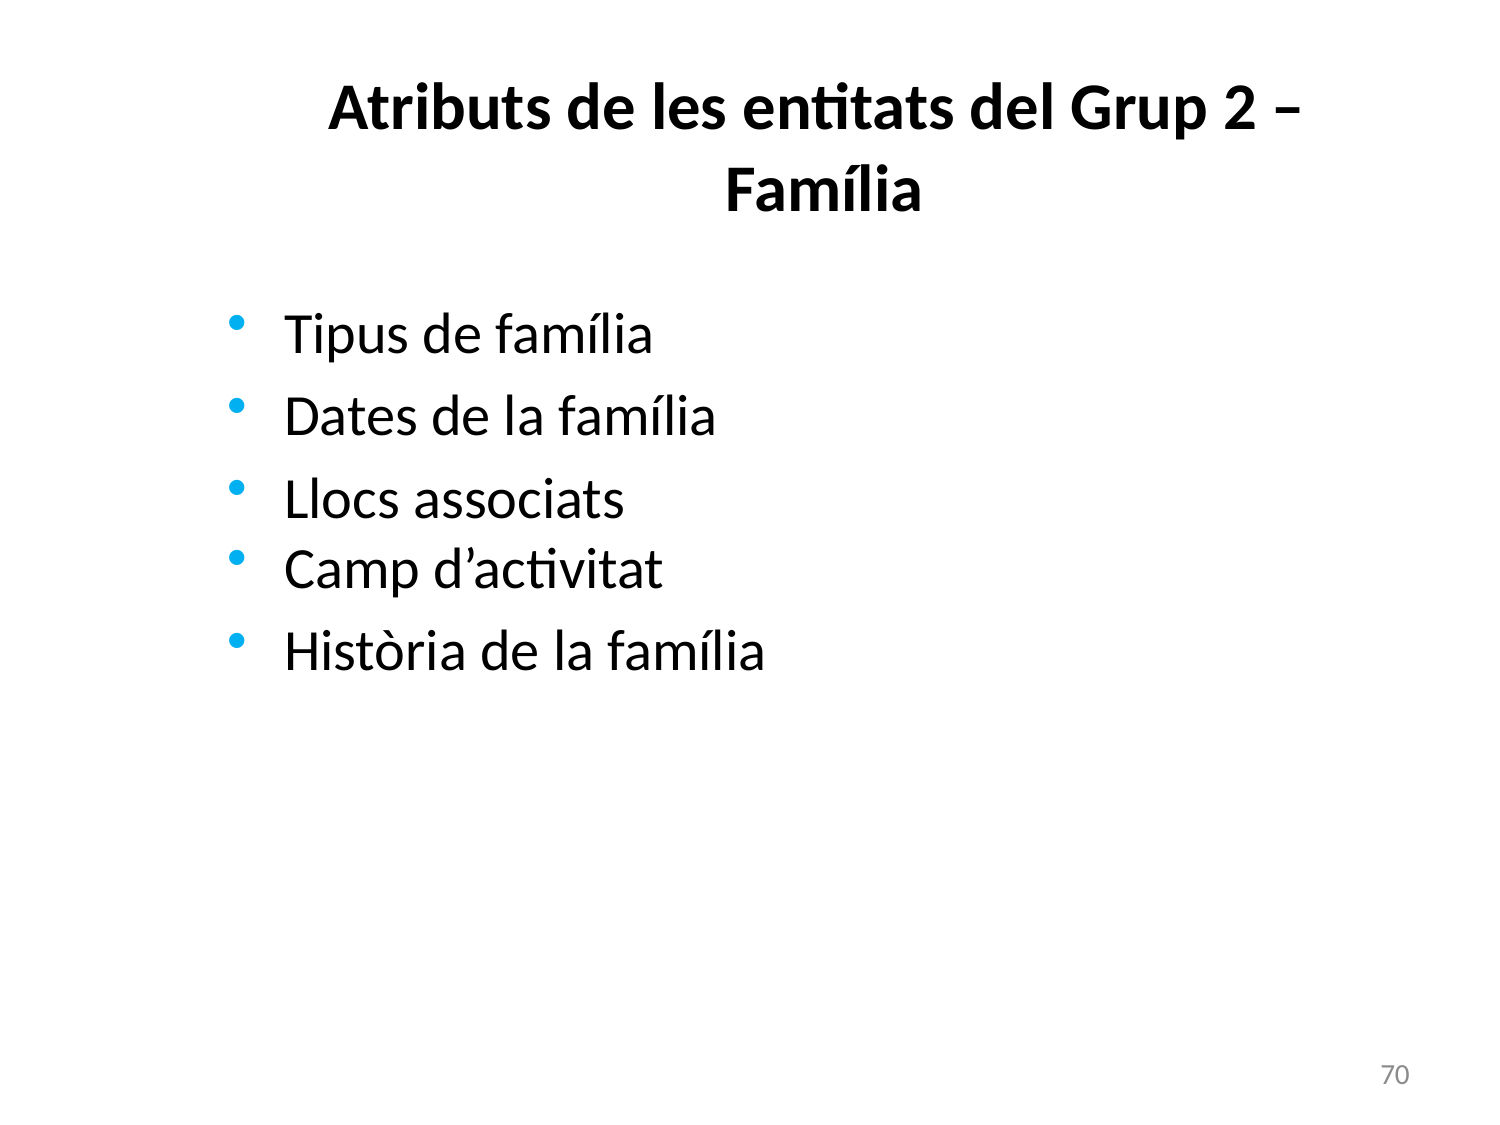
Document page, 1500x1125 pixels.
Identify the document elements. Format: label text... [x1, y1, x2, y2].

slide_number 70 [1074, 1042, 1425, 1103]
text_box Tipus de família Dates de la família Llocs associats Camp d’activitat Història de la família [212, 287, 1250, 813]
text_box Atributs de les entitats del Grup 2 – Família [224, 50, 1425, 238]
